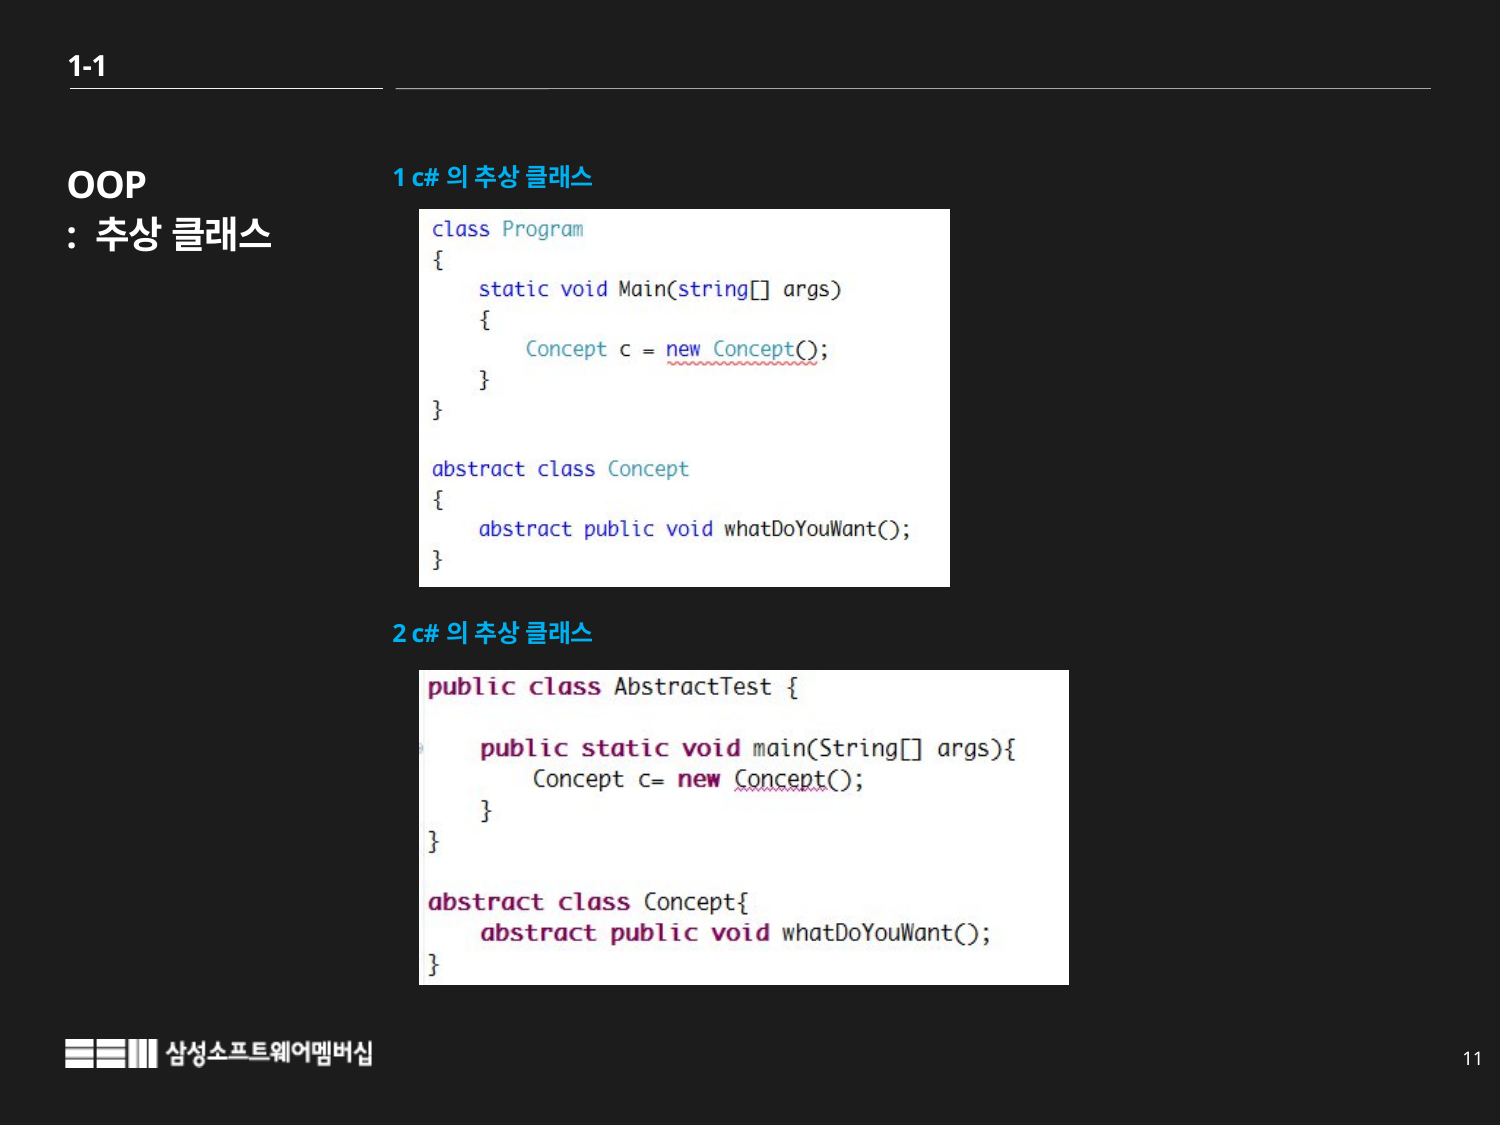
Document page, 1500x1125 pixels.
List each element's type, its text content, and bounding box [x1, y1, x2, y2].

text_box 11 [1377, 1039, 1499, 1080]
text_box 2 c#의 추상 클래스 [377, 609, 803, 655]
picture [418, 208, 950, 587]
picture [64, 1039, 375, 1068]
text_box OOP : 추상 클래스 [51, 148, 338, 264]
picture [418, 670, 1070, 986]
text_box 1 c#의 추상 클래스 [377, 154, 803, 199]
text_box 1-1 [52, 39, 123, 90]
